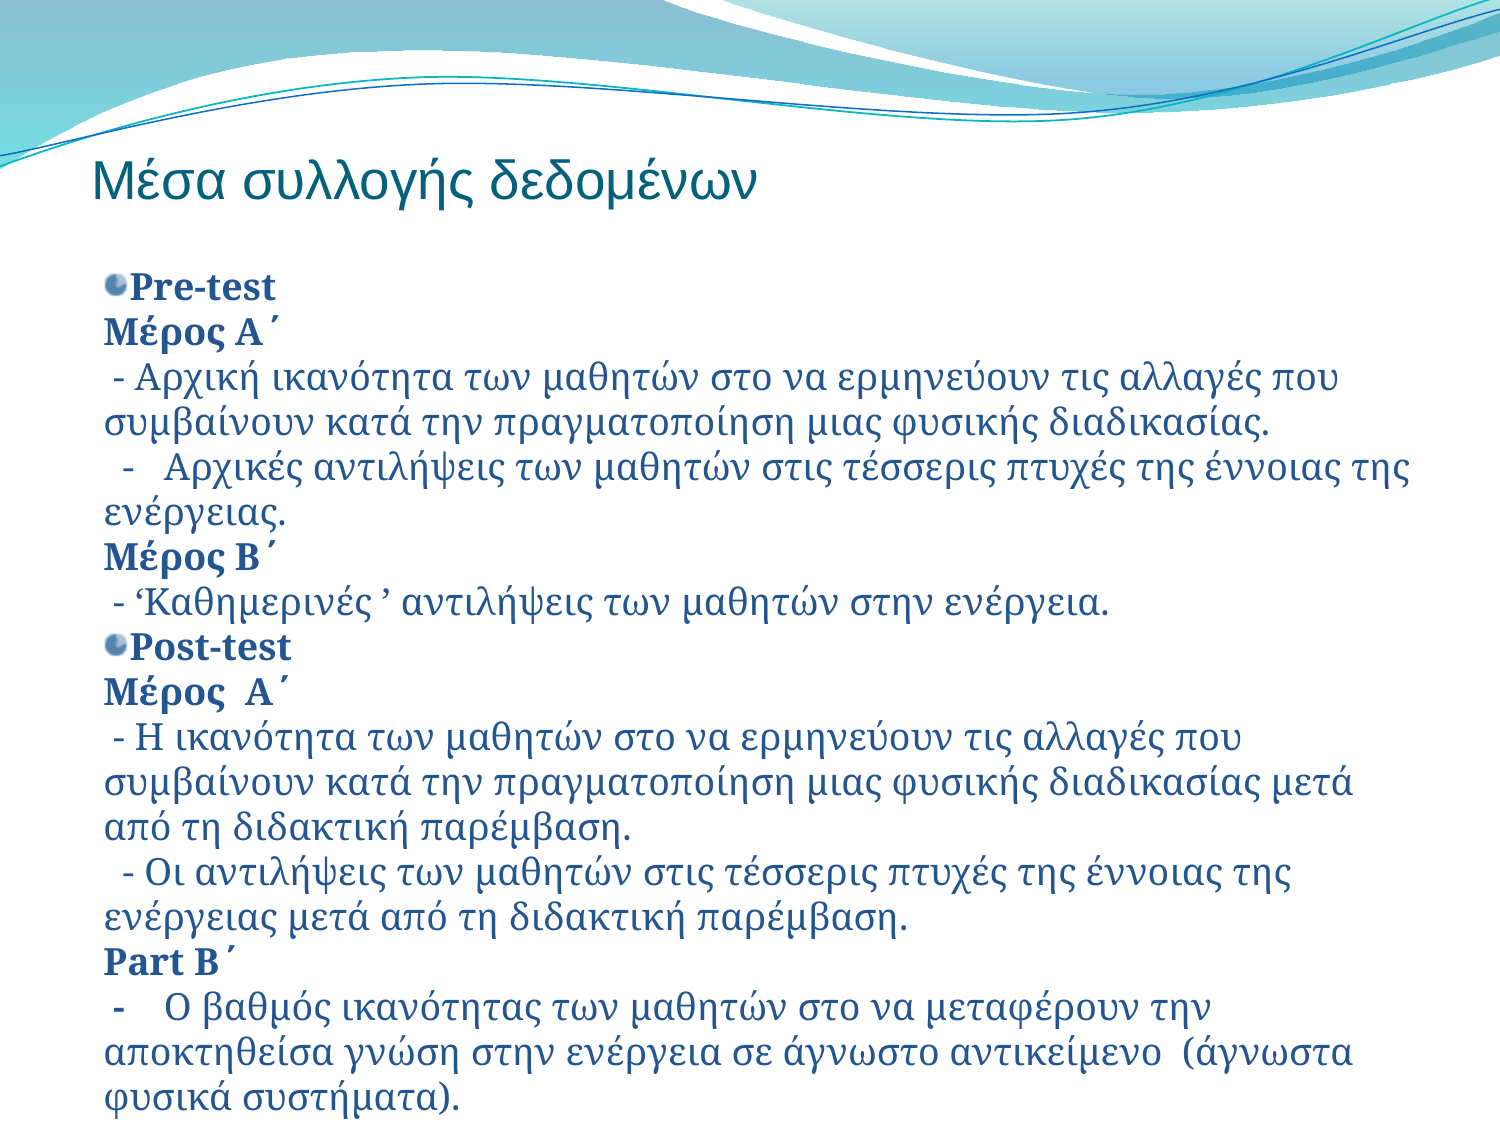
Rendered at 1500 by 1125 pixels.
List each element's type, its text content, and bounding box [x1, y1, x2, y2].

picture [103, 272, 130, 299]
text_box Pre-test Μέρος A΄ - Αρχική ικανότητα των μαθητών στο να ερμηνεύουν τις αλλαγές που συμβαίνουν κατά την πραγματοποίηση μιας φυσικής διαδικασίας. - Αρχικές αντιλήψεις των μαθητών στις τέσσερις πτυχές της έννοιας της ενέργειας. Μέρος B΄ - ‘Καθημερινές ’ αντιλήψεις των μαθητών στην ενέργεια. Post-test Μέρος A΄ - Η ικανότητα των μαθητών στο να ερμηνεύουν τις αλλαγές που συμβαίνουν κατά την πραγματοποίηση μιας φυσικής διαδικασίας μετά από τη διδακτική παρέμβαση. - Οι αντιλήψεις των μαθητών στις τέσσερις πτυχές της έννοιας της ενέργειας μετά από τη διδακτική παρέμβαση. Part B΄ - Ο βαθμός ικανότητας των μαθητών στο να μεταφέρουν την αποκτηθείσα γνώση στην ενέργεια σε άγνωστο αντικείμενο (άγνωστα φυσικά συστήματα). [88, 255, 1436, 1125]
text_box Μέσα συλλογής δεδομένων [76, 137, 1440, 219]
picture [103, 632, 130, 659]
